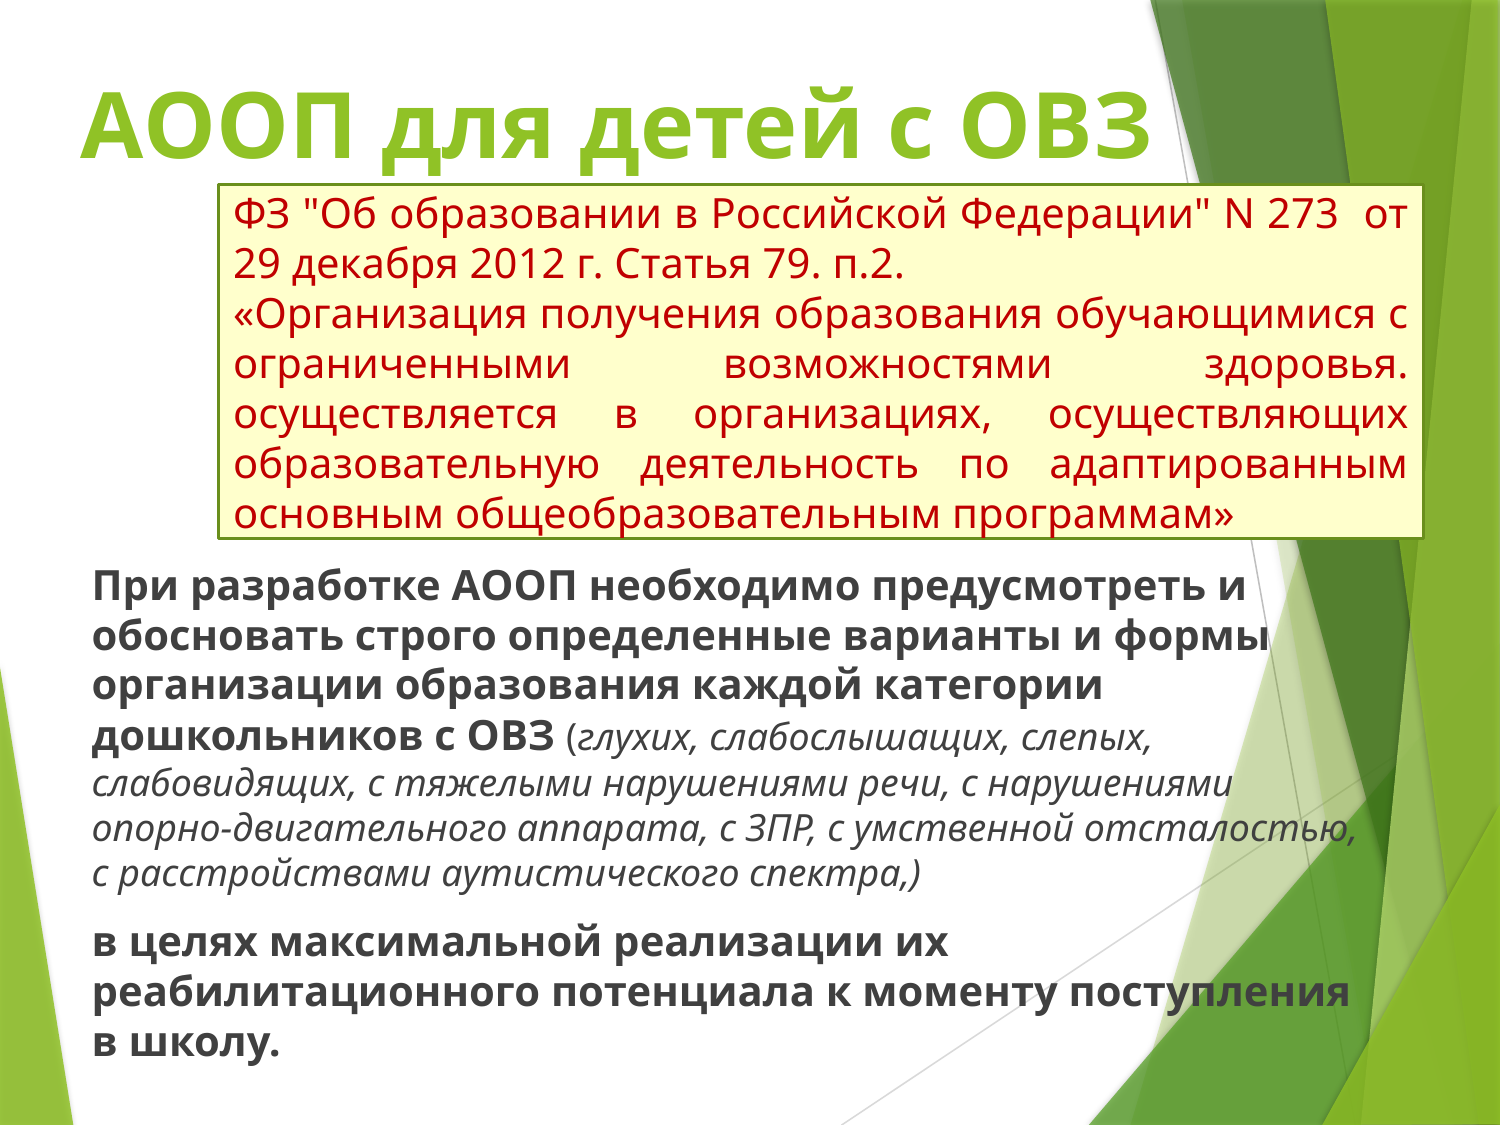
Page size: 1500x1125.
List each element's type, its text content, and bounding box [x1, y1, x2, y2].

text_box ФЗ "Об образовании в Российской Федерации" N 273 от 29 декабря 2012 г. Статья 79. п.2. «Организация получения образования обучающимися с ограниченными возможностями здоровья. осуществляется в организациях, осуществляющих образовательную деятельность по адаптированным основным общеобразовательным программам» [217, 183, 1425, 540]
list При разработке АООП необходимо предусмотреть и обосновать строго определенные варианты и формы организации образования каждой категории дошкольников с ОВЗ (глухих, слабослышащих, слепых, слабовидящих, с тяжелыми нарушениями речи, с нарушениями опорно-двигательного аппарата, с ЗПР, с умственной отсталостью, с расстройствами аутистического спектра,) в целях максимальной реализации их реабилитационного потенциала к моменту поступления в школу. [76, 550, 1376, 1083]
title АООП для детей с ОВЗ [64, 30, 1176, 185]
